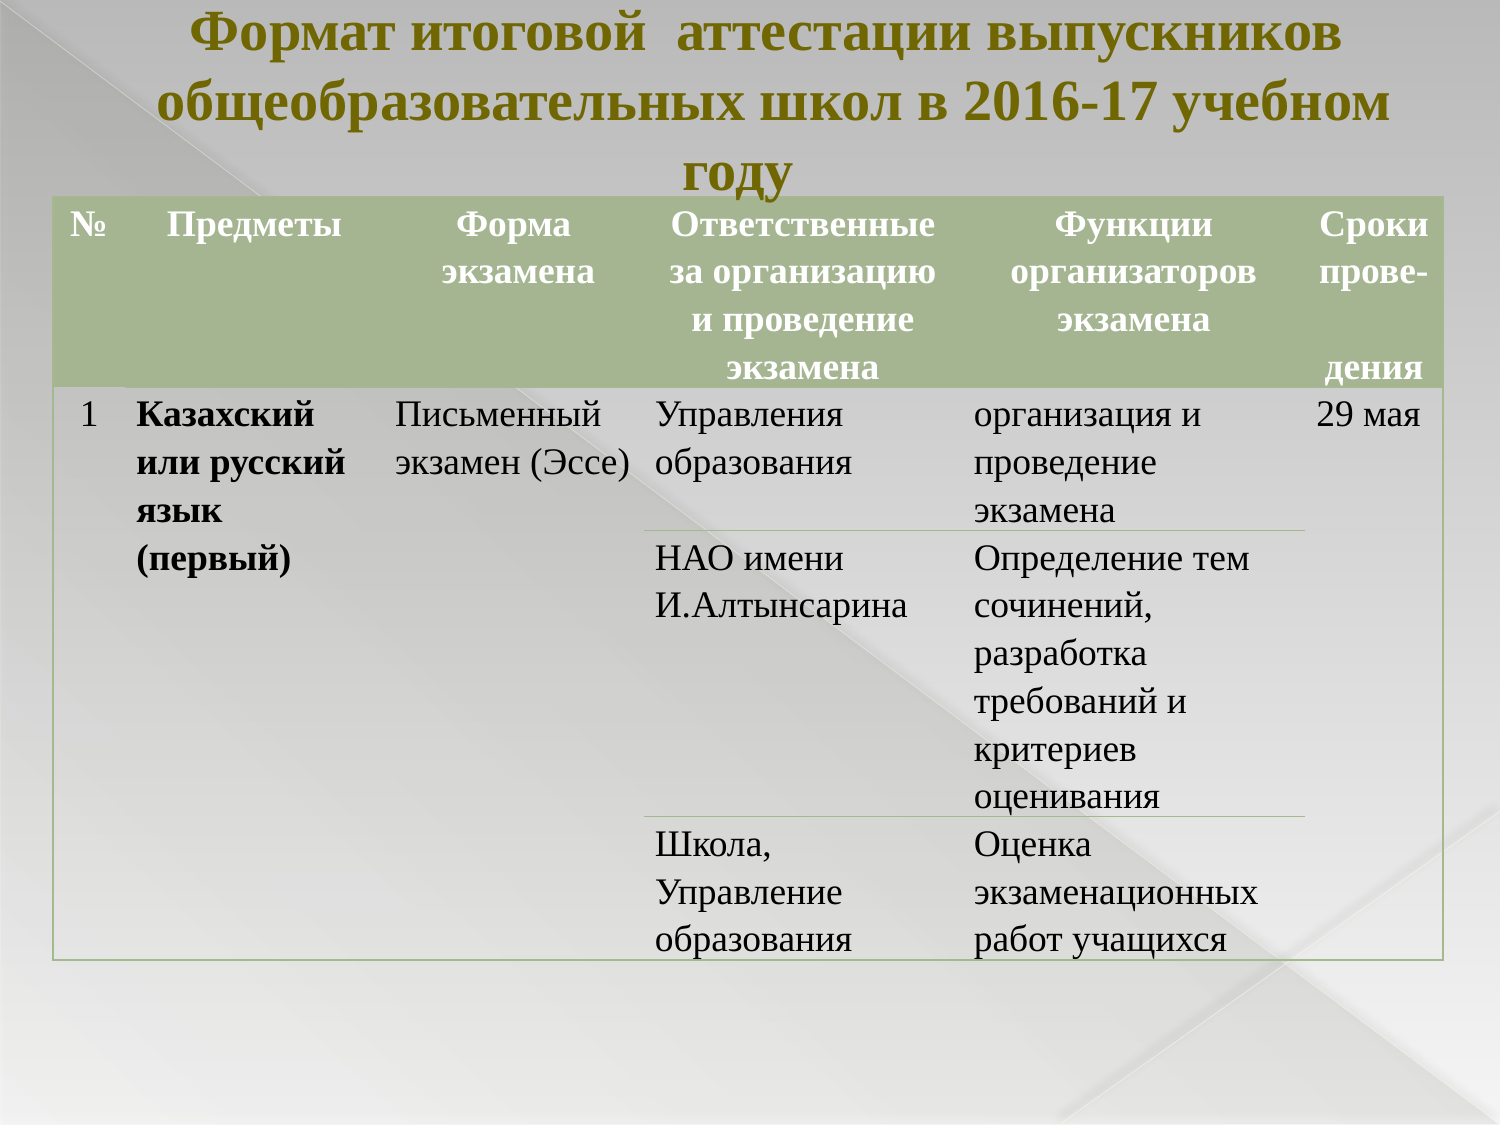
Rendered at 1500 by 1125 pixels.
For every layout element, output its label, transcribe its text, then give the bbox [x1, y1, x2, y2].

table_cell Оценка экзаменационных работ учащихся [962, 817, 1305, 959]
table_cell Письменный экзамен (Эссе) [384, 388, 644, 959]
table_cell 1 [54, 387, 125, 959]
table_header Функции организаторов экзамена [962, 197, 1305, 387]
table_cell Определение тем сочинений, разработка требований и критериев оценивания [962, 531, 1305, 816]
table_cell НАО имени И.Алтынсарина [644, 531, 962, 816]
table_header Сроки прове- дения [1305, 197, 1442, 387]
table_cell Управления образования [644, 388, 962, 530]
table_cell организация и проведение экзамена [962, 388, 1305, 530]
table_cell Школа, Управление образования [644, 817, 962, 959]
table_header № [54, 197, 125, 387]
table_cell Казахский или русский язык (первый) [125, 388, 384, 959]
table_cell 29 мая [1305, 388, 1442, 959]
table_header Ответственные за организацию и проведение экзамена [644, 197, 962, 387]
text_box Формат итоговой аттестации выпускников общеобразовательных школ в 2016-17 учебном году [42, 19, 1434, 175]
table_header Форма экзамена [384, 197, 644, 387]
table_header Предметы [125, 197, 384, 387]
